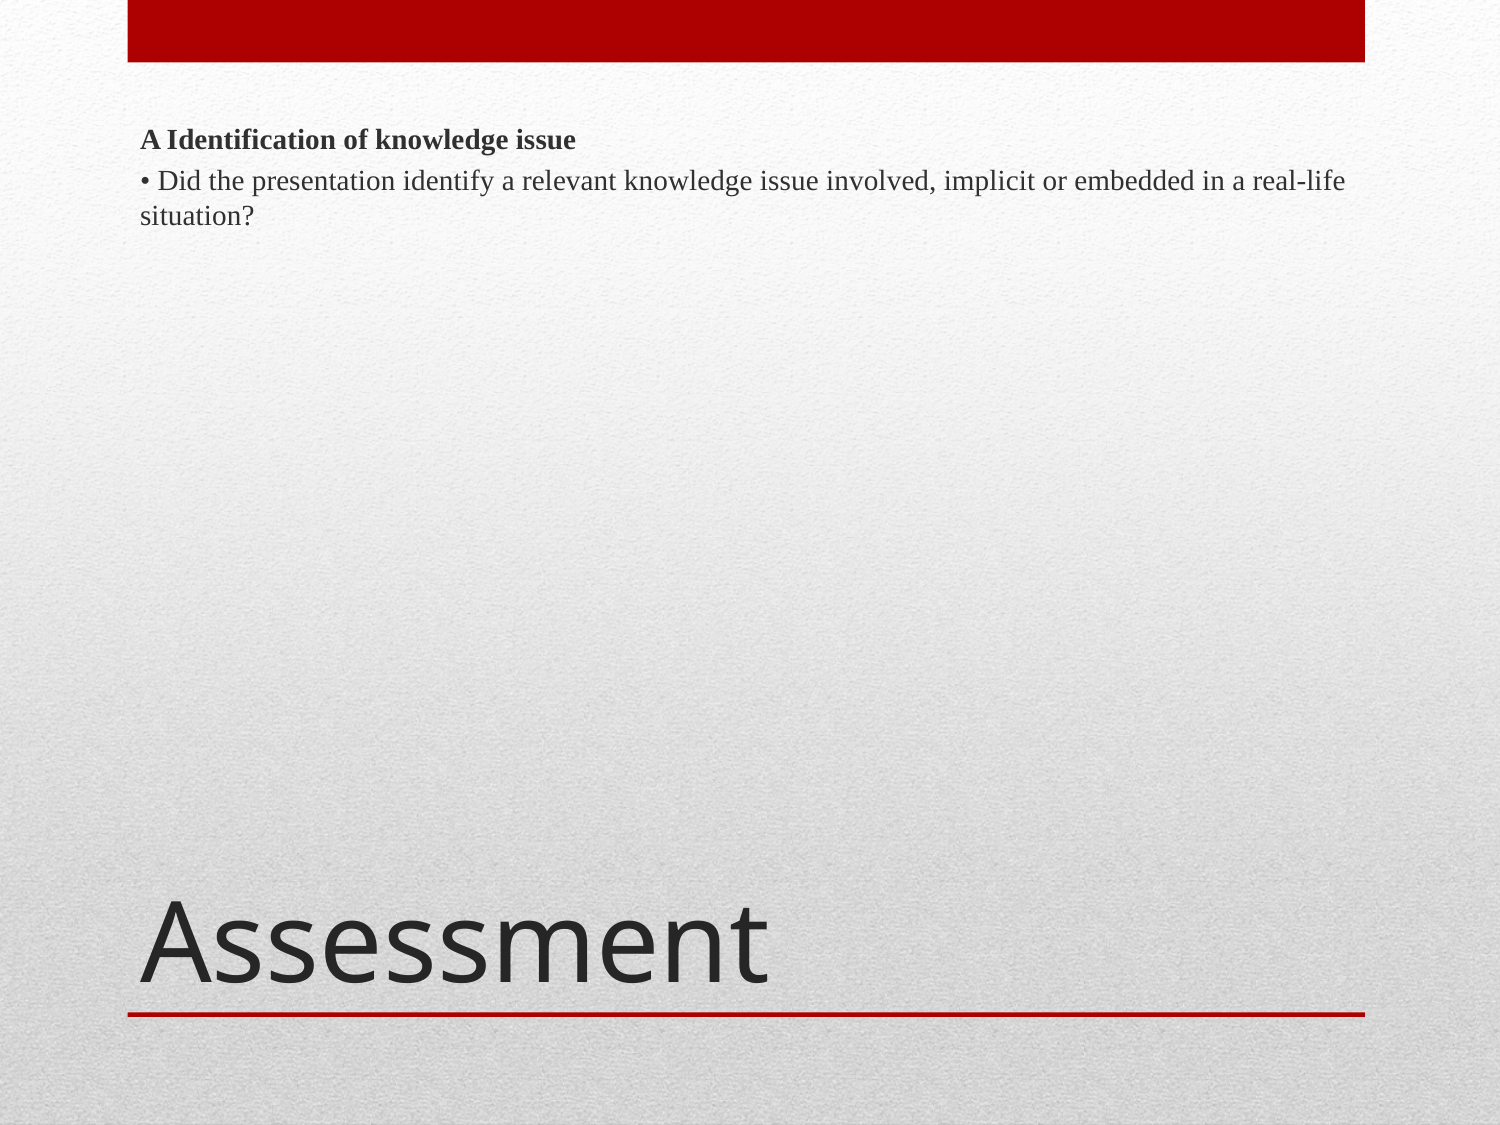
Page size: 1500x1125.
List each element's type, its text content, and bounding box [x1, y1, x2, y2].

list A Identification of knowledge issue • Did the presentation identify a relevant knowledge issue involved, implicit or embedded in a real-life situation? [125, 112, 1363, 870]
title Assessment [125, 870, 1238, 1013]
